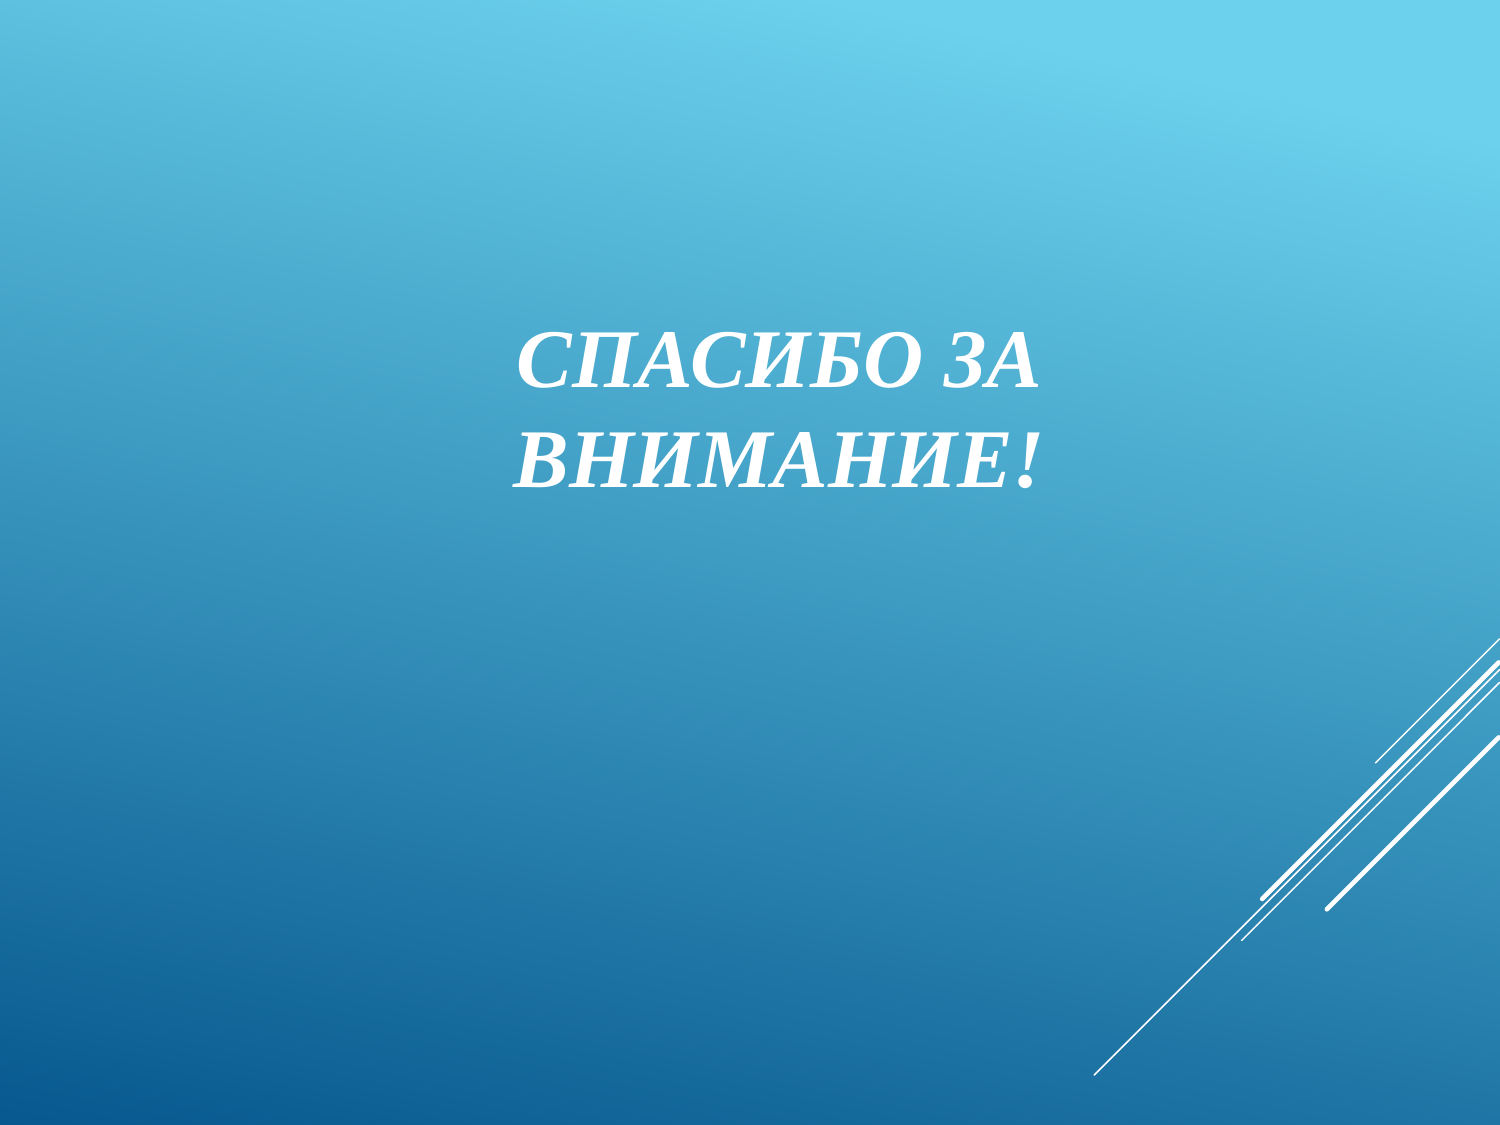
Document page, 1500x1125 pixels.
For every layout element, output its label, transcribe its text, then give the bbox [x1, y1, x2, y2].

title СПАСИБО ЗА ВНИМАНИЕ! [242, 278, 1318, 529]
